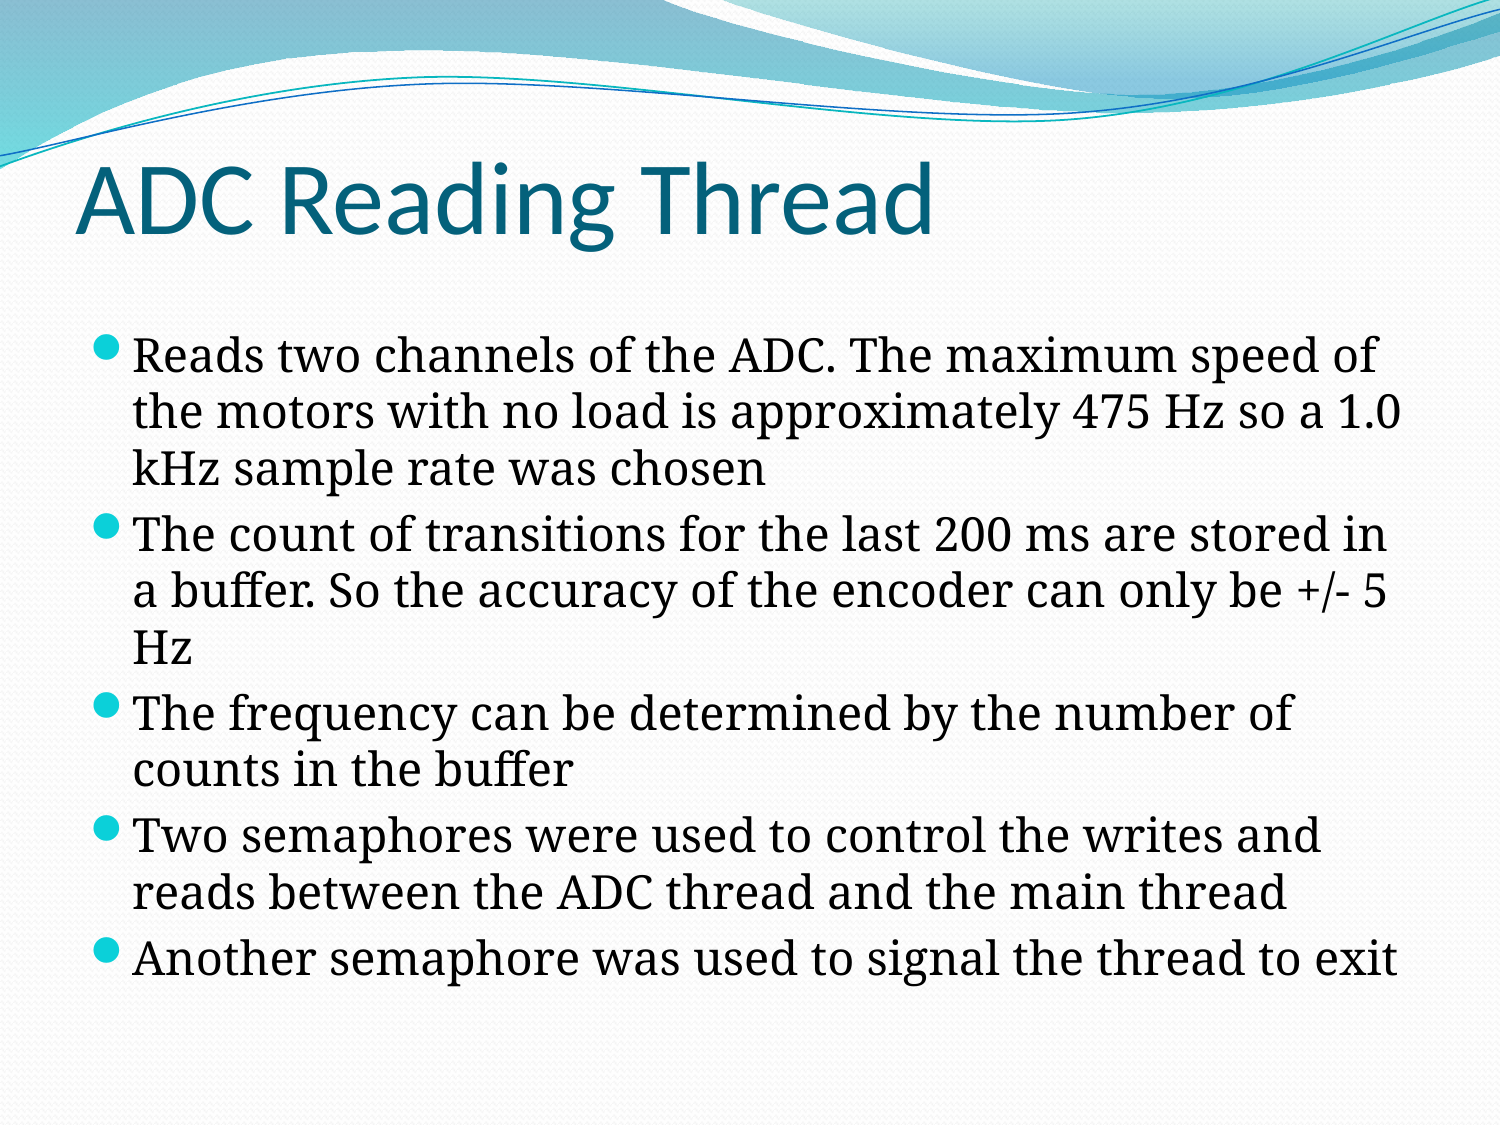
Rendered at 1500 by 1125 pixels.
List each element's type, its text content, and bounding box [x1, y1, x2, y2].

title ADC Reading Thread [75, 115, 1425, 263]
list Reads two channels of the ADC. The maximum speed of the motors with no load is approximately 475 Hz so a 1.0 kHz sample rate was chosen The count of transitions for the last 200 ms are stored in a buffer. So the accuracy of the encoder can only be +/- 5 Hz The frequency can be determined by the number of counts in the buffer Two semaphores were used to control the writes and reads between the ADC thread and the main thread Another semaphore was used to signal the thread to exit [75, 317, 1425, 1038]
